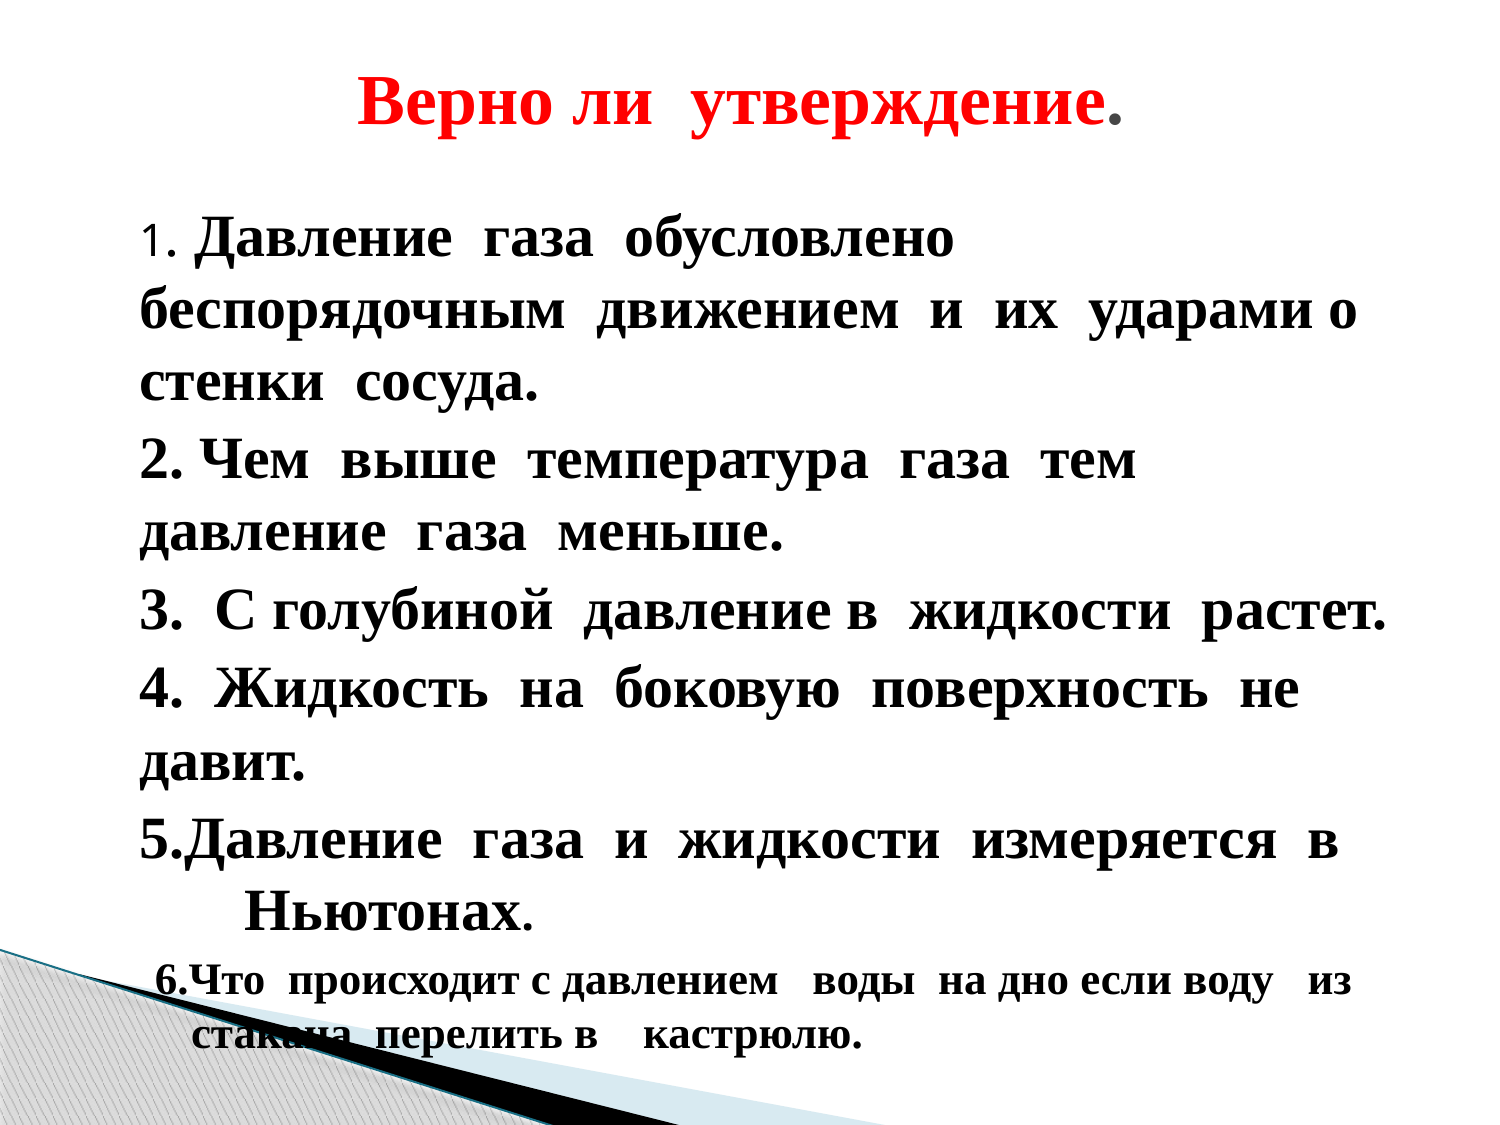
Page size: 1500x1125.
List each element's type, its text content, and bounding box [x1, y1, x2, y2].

title Верно ли утверждение. [75, 45, 1425, 233]
list 1. Давление газа обусловлено беспорядочным движением и их ударами о стенки сосуда. 2. Чем выше температура газа тем давление газа меньше. 3. С голубиной давление в жидкости растет. 4. Жидкость на боковую поверхность не давит. 5.Давление газа и жидкости измеряется в Ньютонах. 6.Что происходит с давлением воды на дно если воду из стакана перелить в кастрюлю. [124, 188, 1419, 1095]
